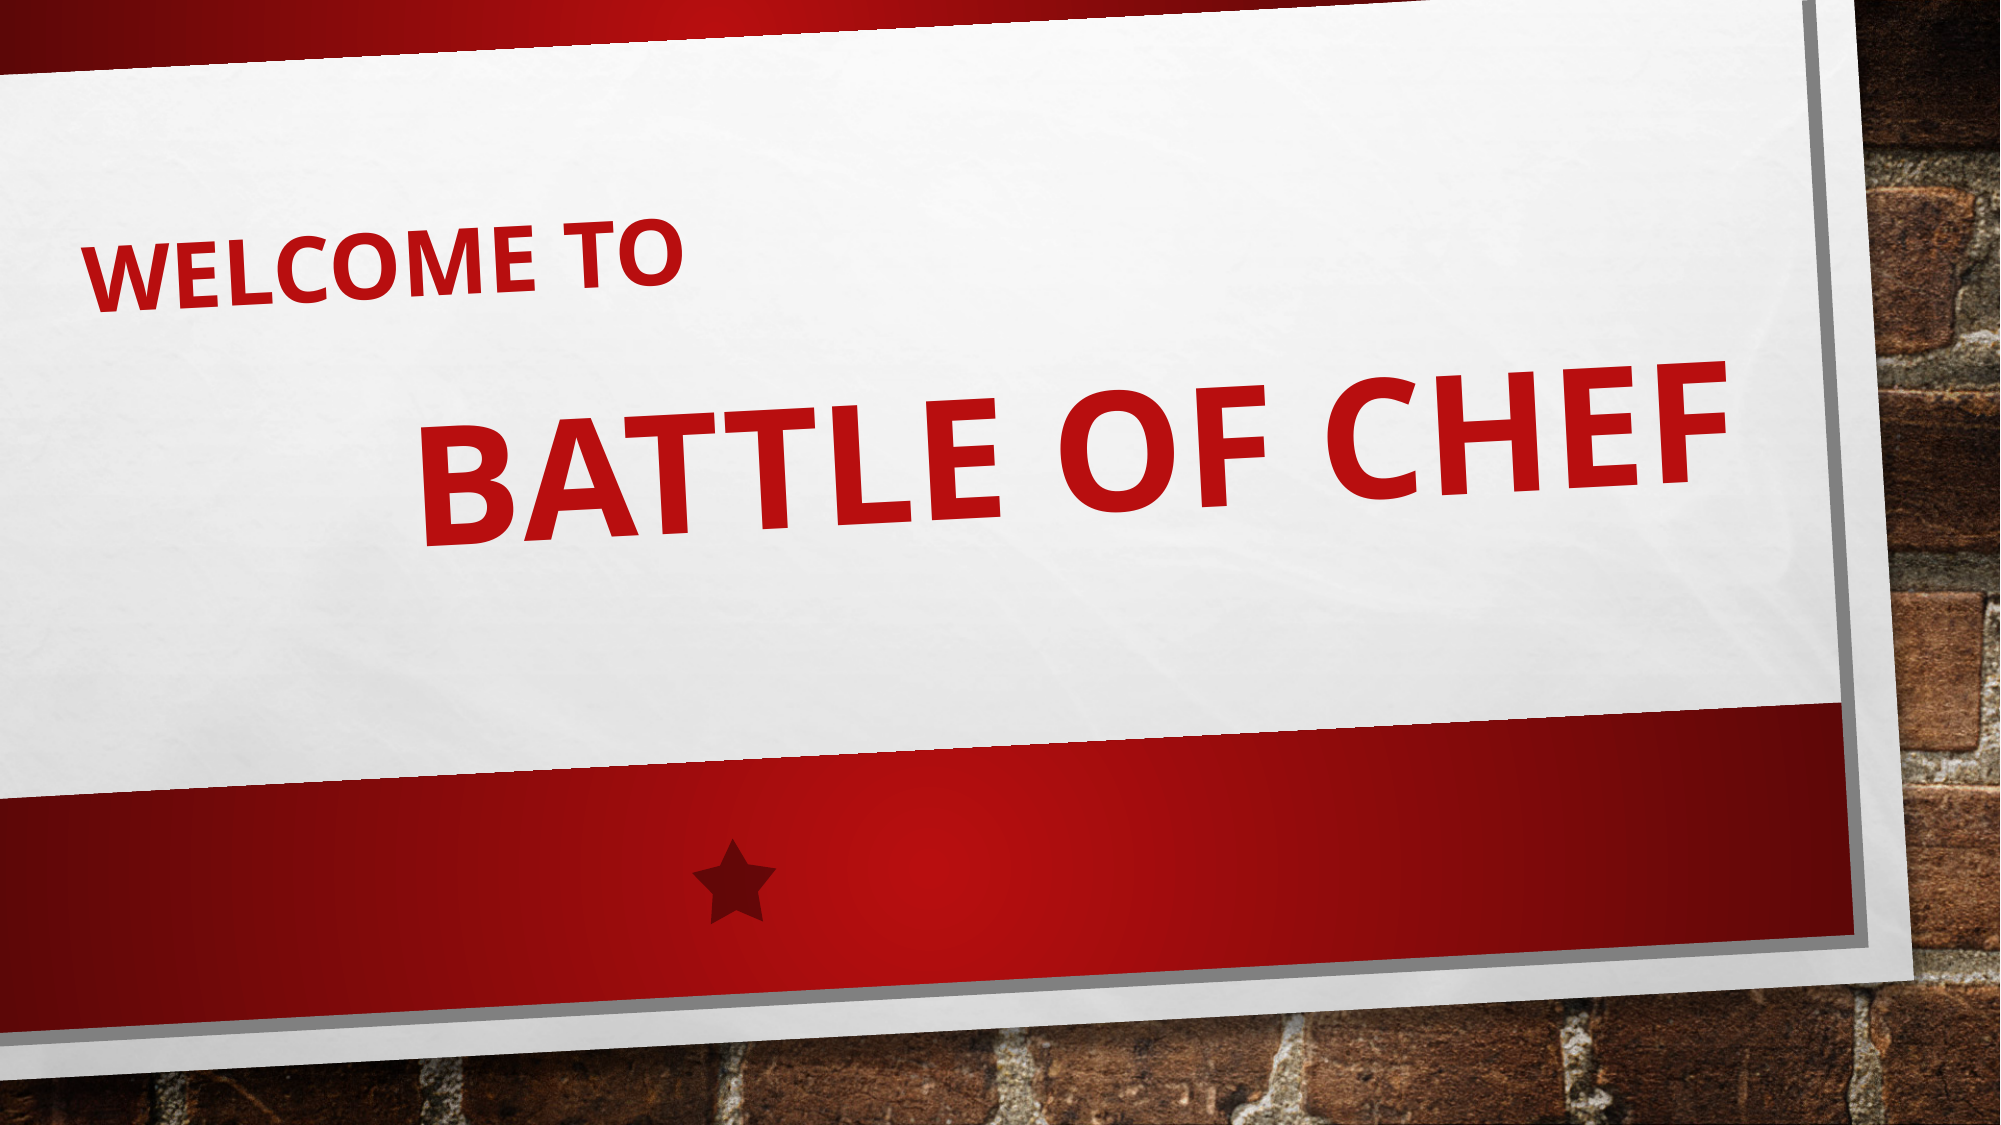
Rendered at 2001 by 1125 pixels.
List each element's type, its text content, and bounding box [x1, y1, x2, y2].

picture [0, 0, 2000, 1125]
title BATTLE OF CHEF [135, 67, 1758, 605]
text_box Welcome TO [0, 128, 706, 346]
